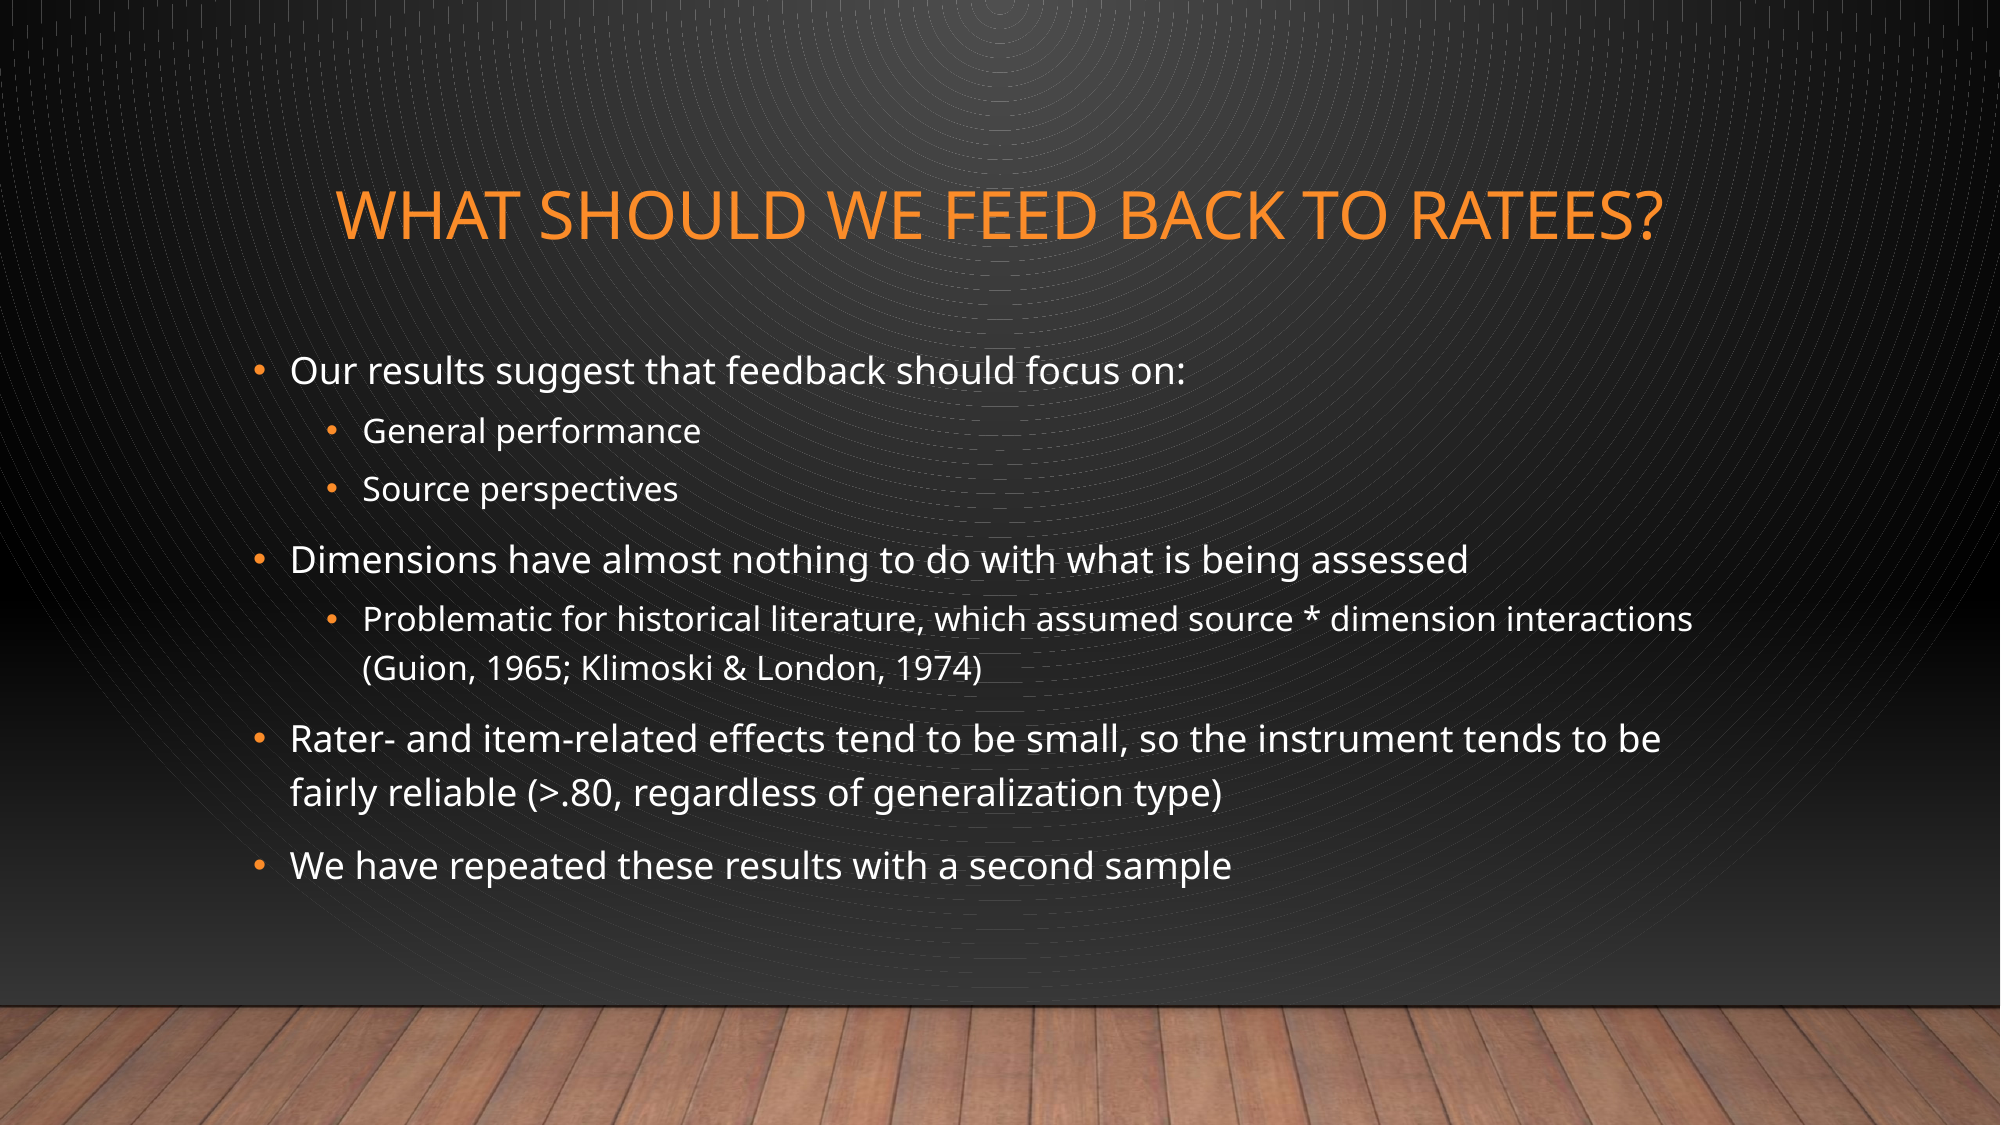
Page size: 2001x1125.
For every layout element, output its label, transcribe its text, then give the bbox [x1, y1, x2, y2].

list Our results suggest that feedback should focus on: General performance Source perspectives Dimensions have almost nothing to do with what is being assessed Problematic for historical literature, which assumed source * dimension interactions (Guion, 1965; Klimoski & London, 1974) Rater- and item-related effects tend to be small, so the instrument tends to be fairly reliable (>.80, regardless of generalization type) We have repeated these results with a second sample [238, 330, 1763, 897]
title What Should We Feed Back to Ratees? [238, 131, 1763, 305]
picture [0, 1005, 2000, 1125]
